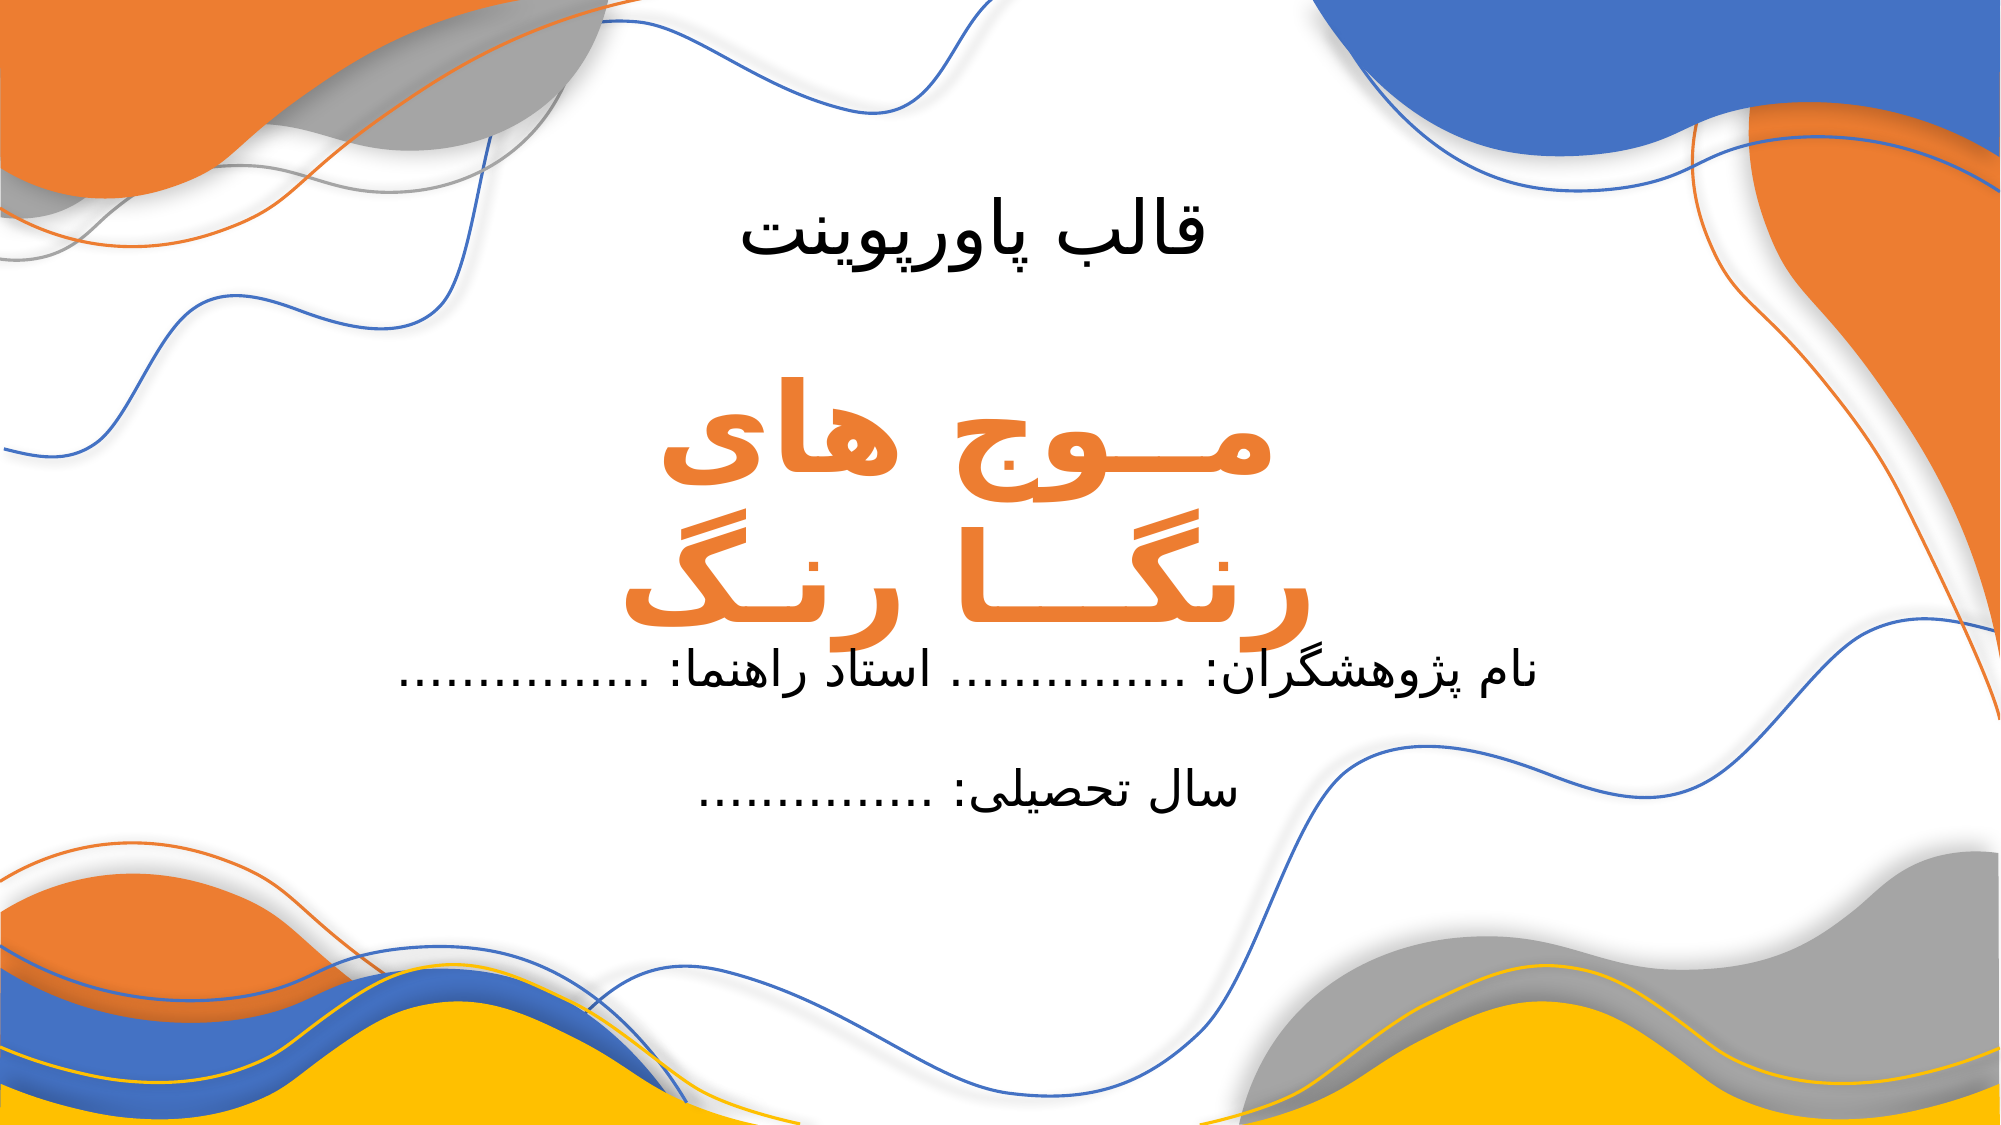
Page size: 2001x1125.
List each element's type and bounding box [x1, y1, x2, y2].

text_box [244, 171, 1692, 811]
